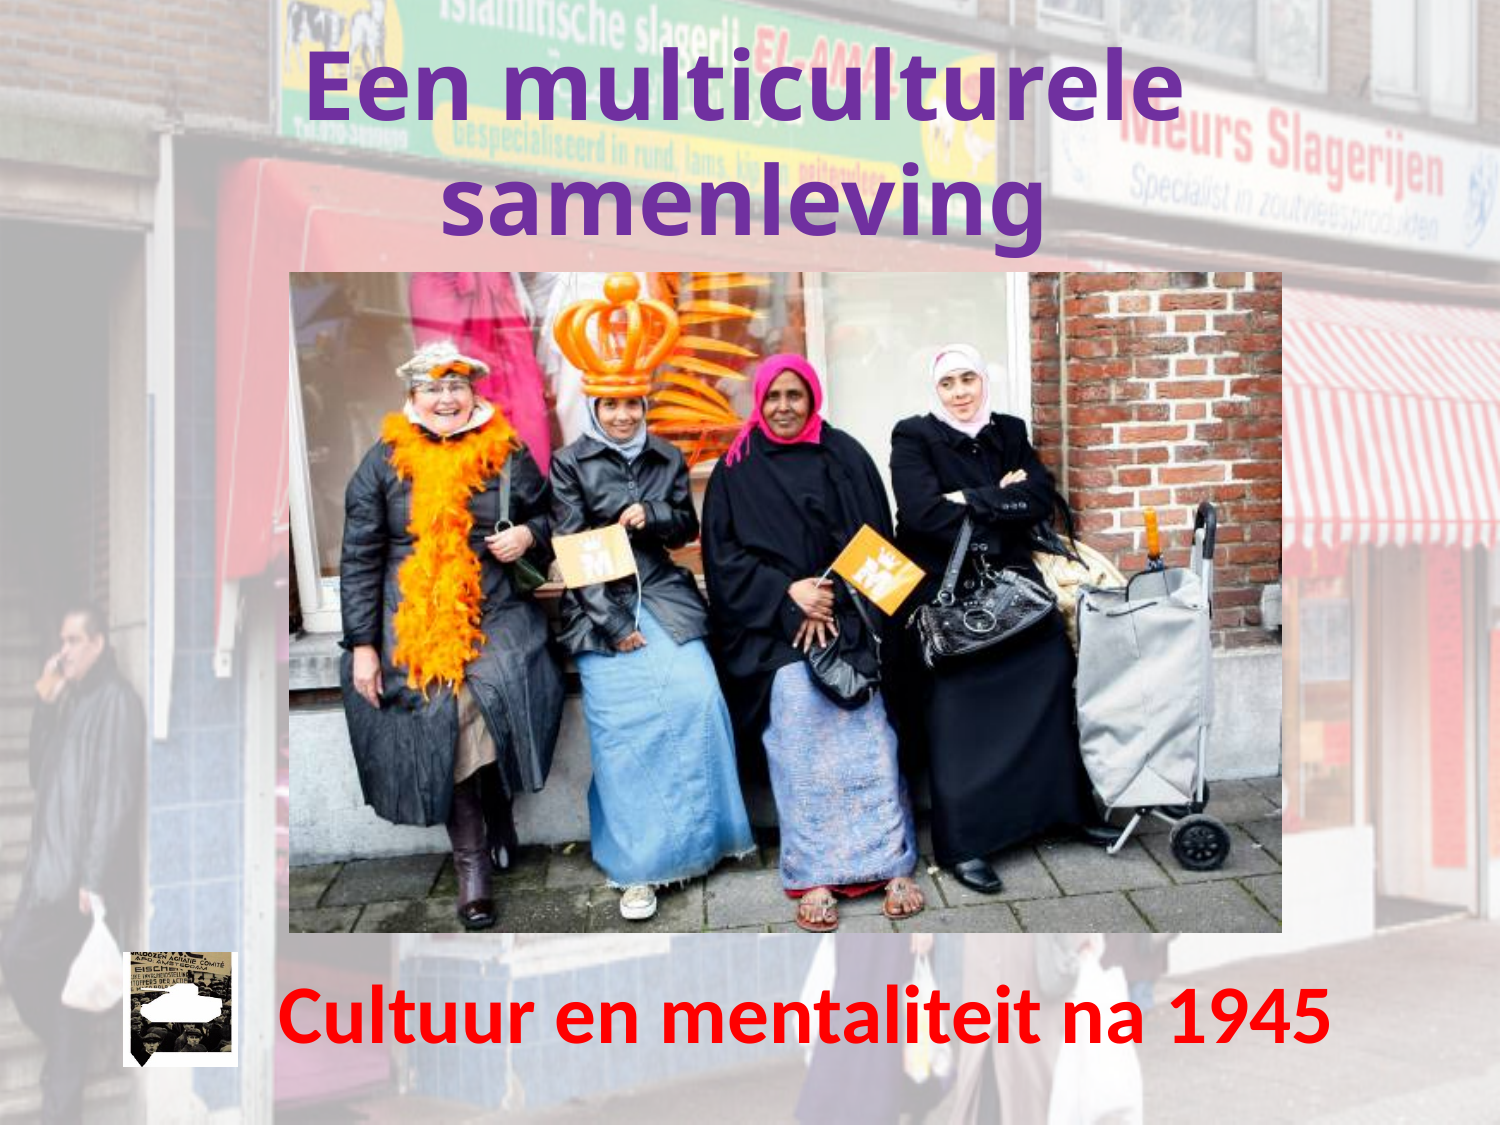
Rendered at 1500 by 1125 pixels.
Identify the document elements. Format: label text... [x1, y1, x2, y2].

title Een multiculturele samenleving [29, 19, 1459, 261]
subtitle Cultuur en mentaliteit na 1945 [253, 952, 1361, 1067]
picture [288, 272, 1282, 933]
picture [123, 951, 239, 1067]
